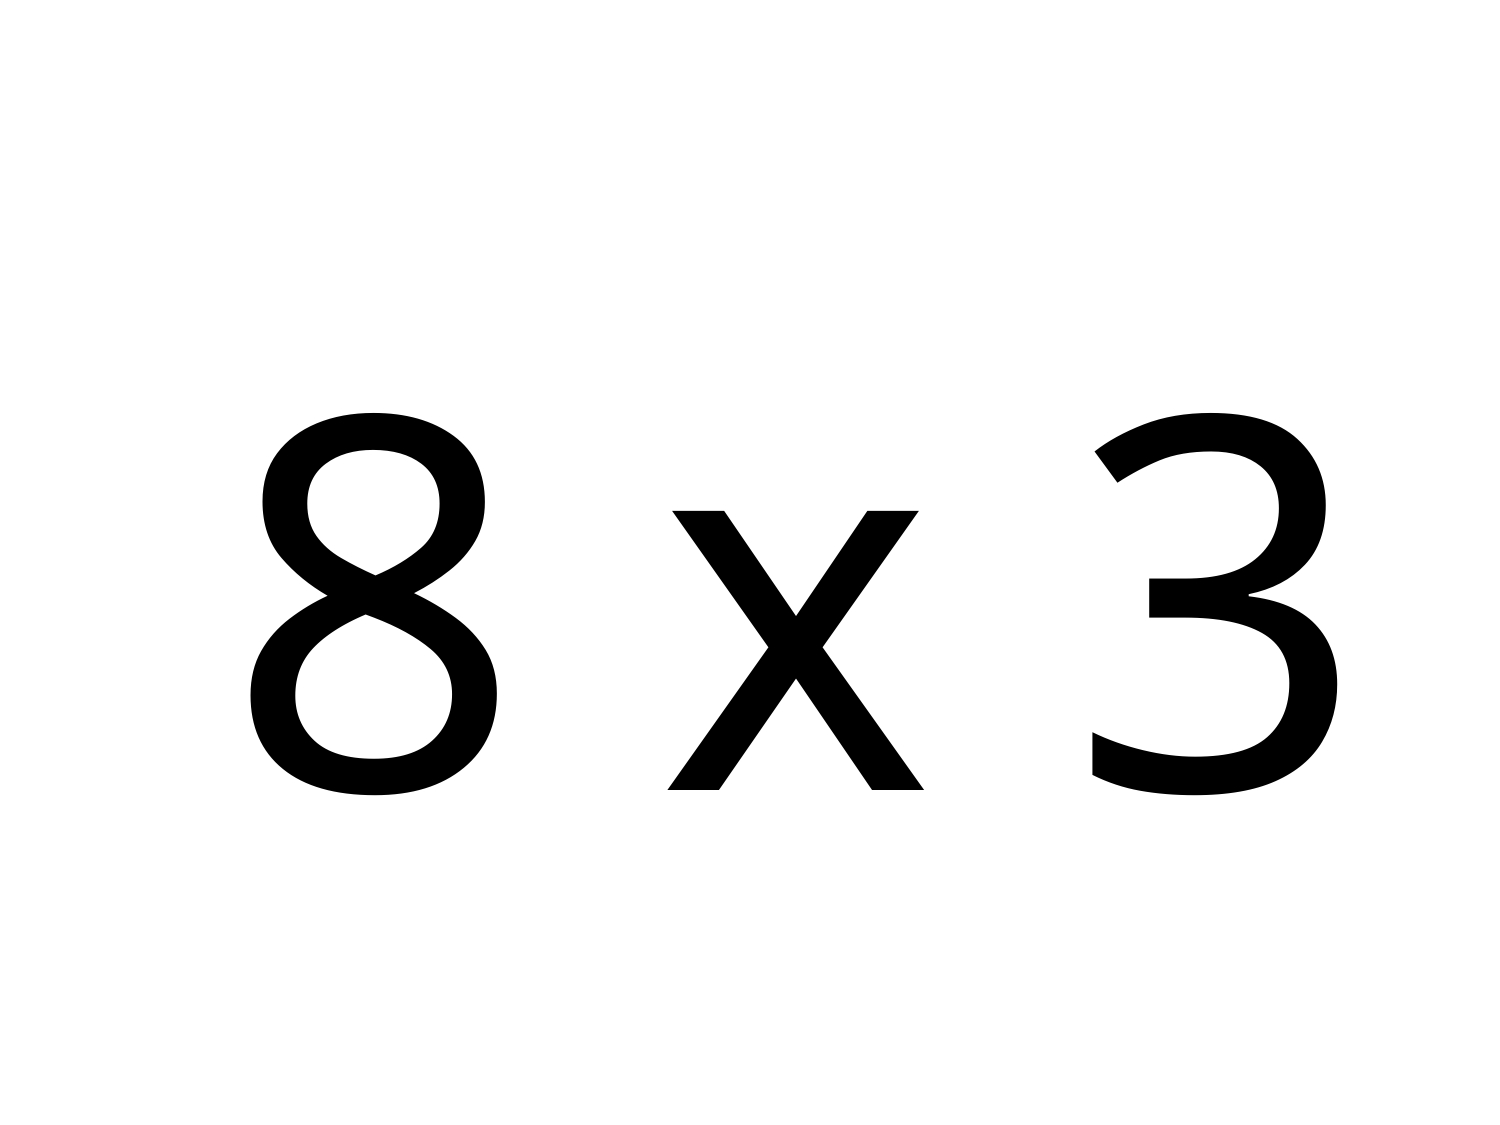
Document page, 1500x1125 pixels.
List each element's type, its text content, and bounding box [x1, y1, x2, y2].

list 8 x 3 [75, 262, 1425, 1005]
